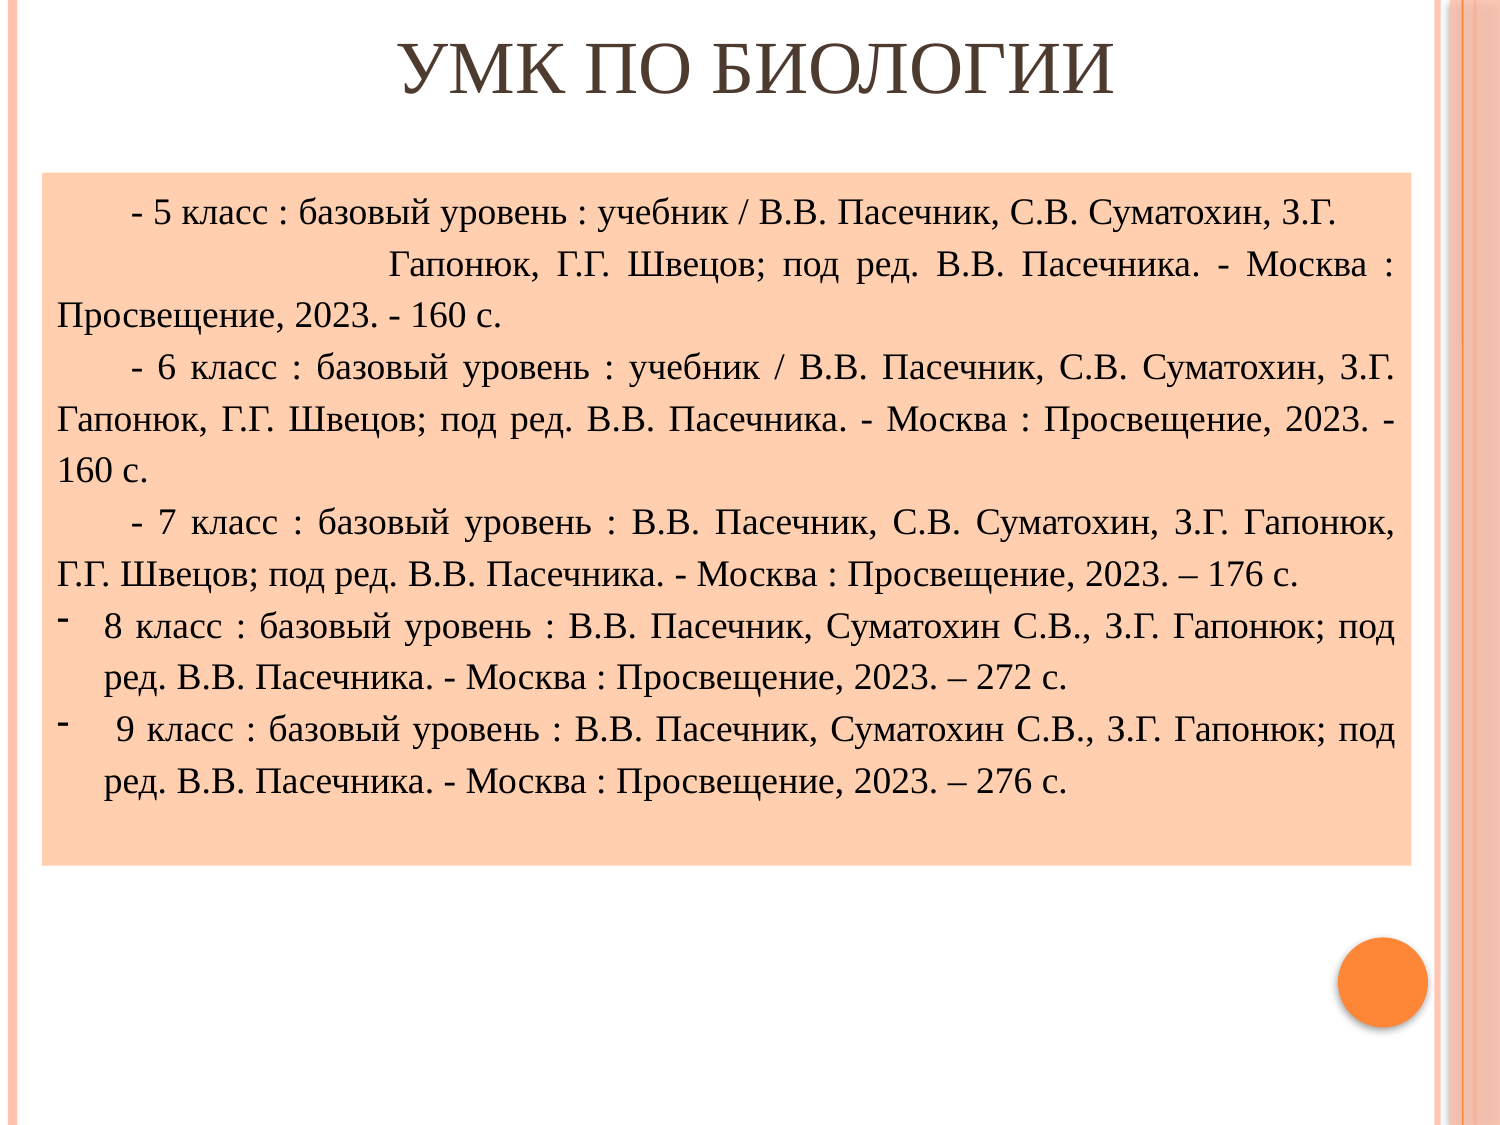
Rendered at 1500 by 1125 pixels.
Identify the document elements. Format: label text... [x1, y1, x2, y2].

text_box - 5 класс : базовый уровень : учебник / В.В. Пасечник, С.В. Суматохин, З.Г. Гапонюк, Г.Г. Швецов; под ред. В.В. Пасечника. - Москва : Просвещение, 2023. - 160 с. - 6 класс : базовый уровень : учебник / В.В. Пасечник, С.В. Суматохин, З.Г. Гапонюк, Г.Г. Швецов; под ред. В.В. Пасечника. - Москва : Просвещение, 2023. - 160 с. - 7 класс : базовый уровень : В.В. Пасечник, С.В. Суматохин, З.Г. Гапонюк, Г.Г. Швецов; под ред. В.В. Пасечника. - Москва : Просвещение, 2023. – 176 с. 8 класс : базовый уровень : В.В. Пасечник, Суматохин С.В., З.Г. Гапонюк; под ред. В.В. Пасечника. - Москва : Просвещение, 2023. – 272 с. 9 класс : базовый уровень : В.В. Пасечник, Суматохин С.В., З.Г. Гапонюк; под ред. В.В. Пасечника. - Москва : Просвещение, 2023. – 276 с. [42, 172, 1412, 866]
title УМК по биологии [43, 9, 1469, 119]
